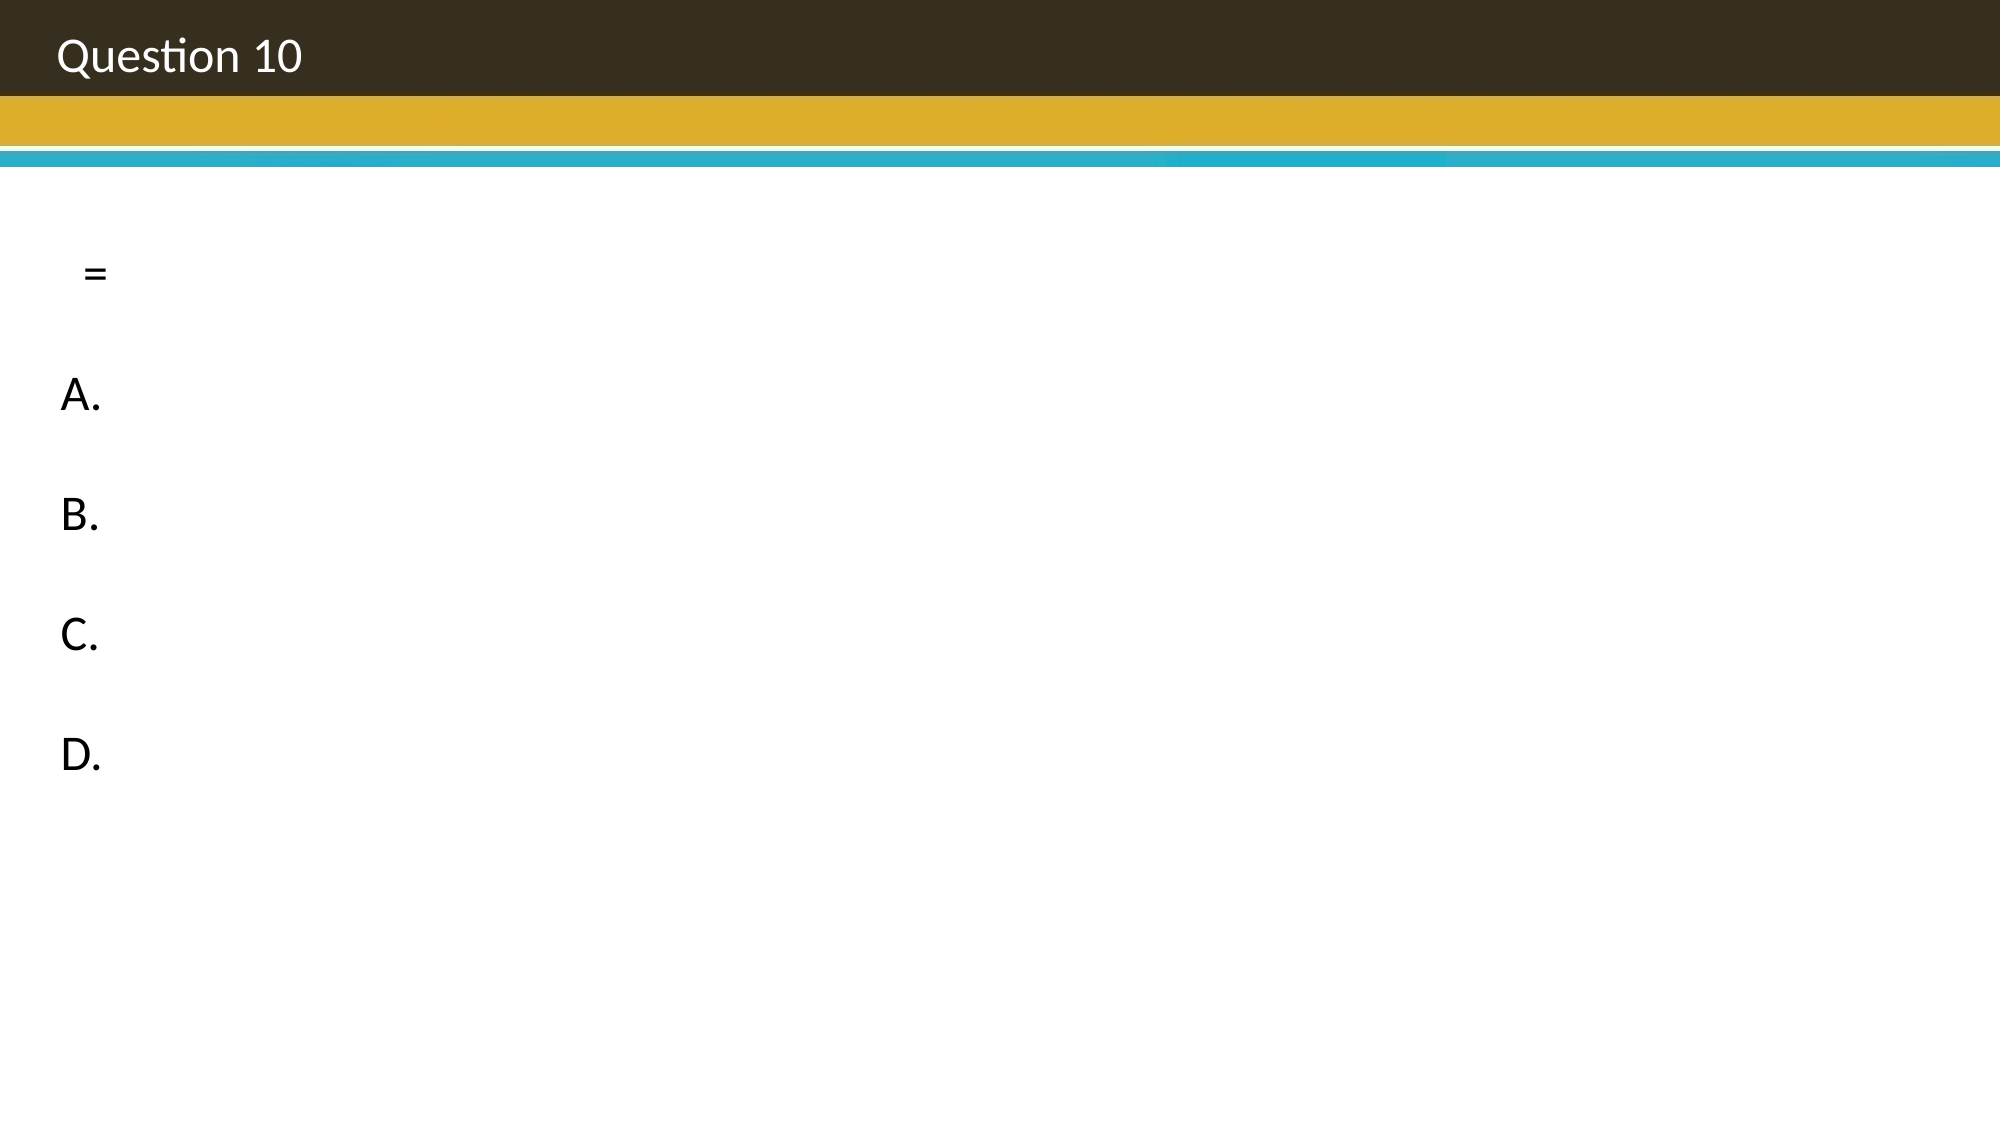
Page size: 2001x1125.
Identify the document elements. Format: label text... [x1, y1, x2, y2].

picture [0, 0, 2000, 167]
text_box Question 10 [41, 14, 318, 90]
